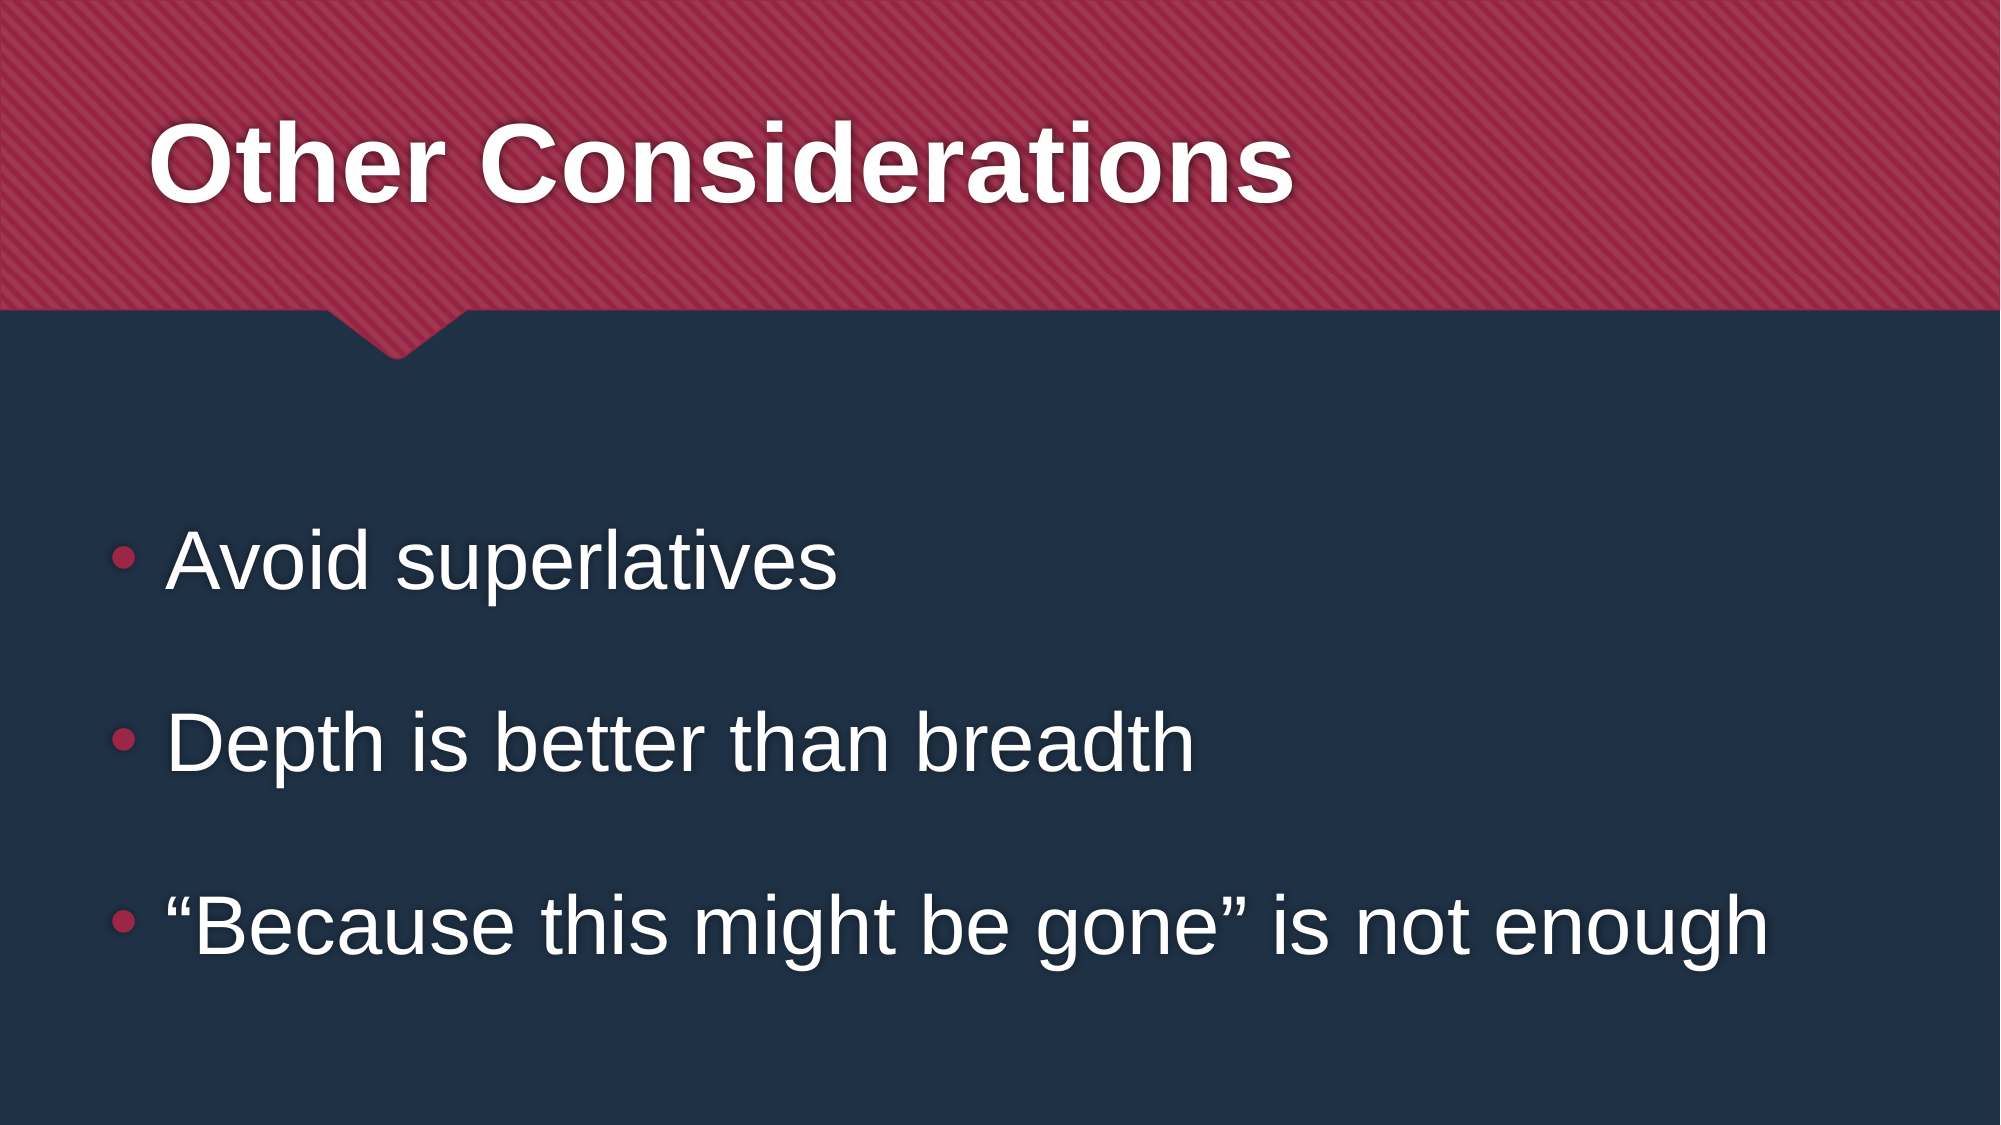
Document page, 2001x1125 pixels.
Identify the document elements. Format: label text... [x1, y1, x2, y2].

list Avoid superlatives Depth is better than breadth “Because this might be gone” is not enough [94, 320, 1820, 1087]
title Other Considerations [132, 73, 1868, 233]
